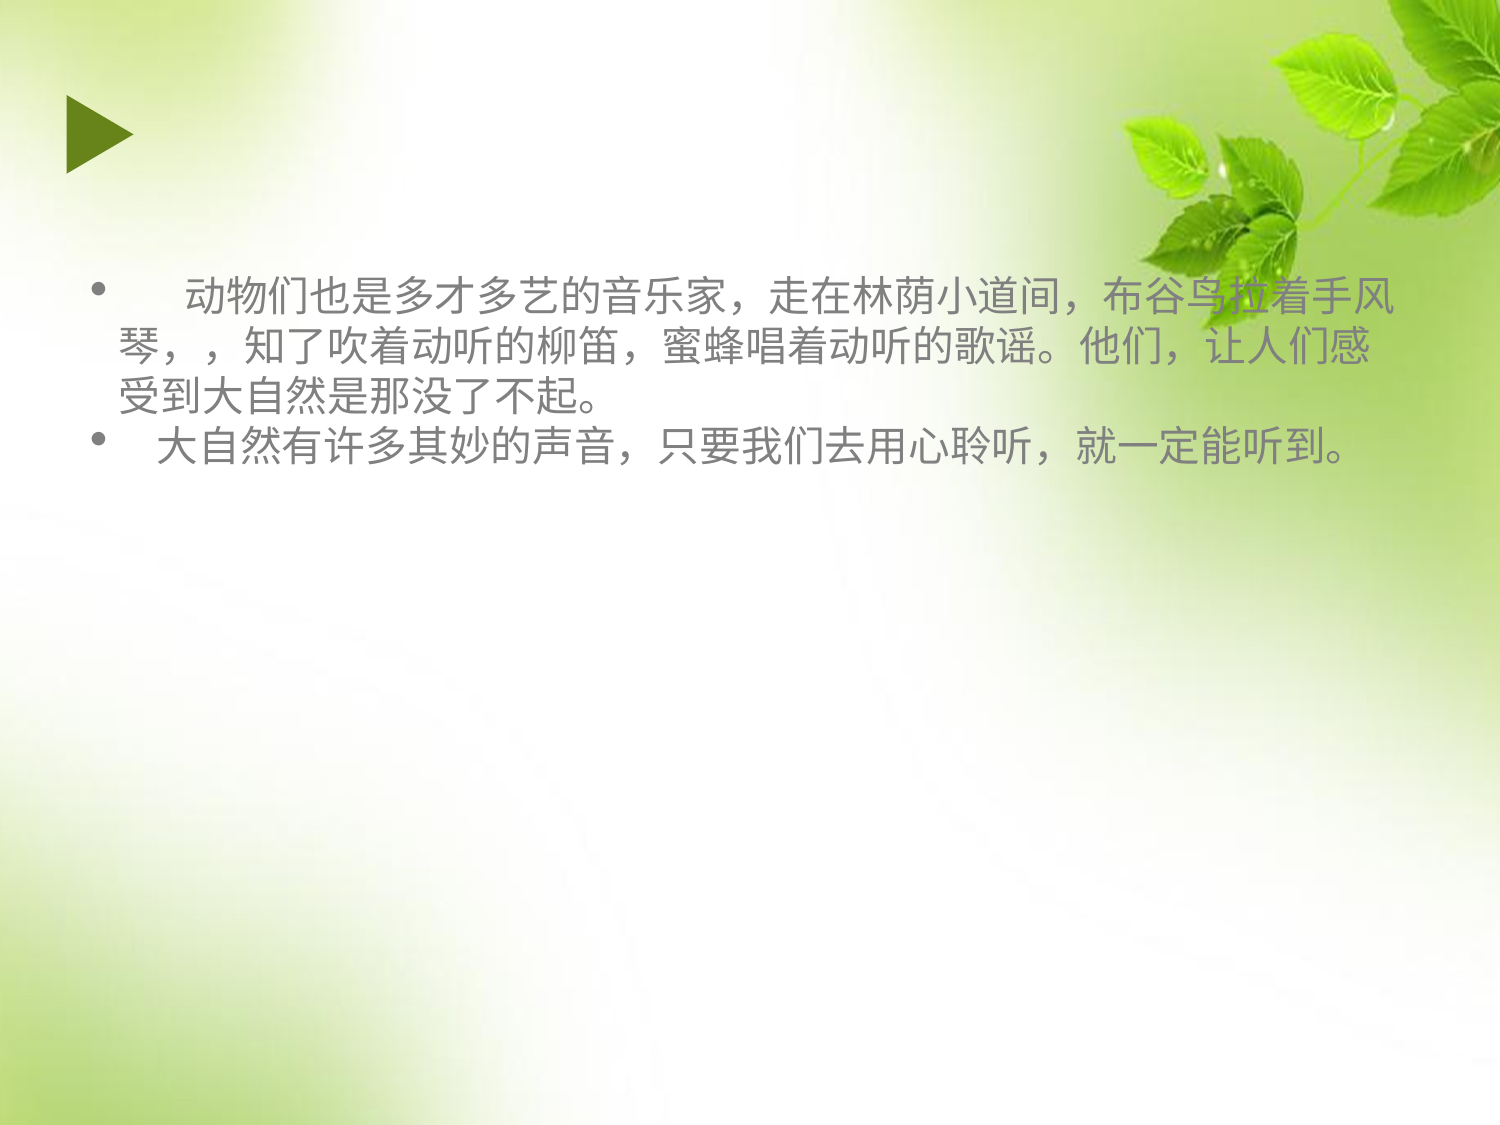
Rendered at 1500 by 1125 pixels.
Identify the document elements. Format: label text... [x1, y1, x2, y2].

picture [0, 0, 1500, 1125]
list 动物们也是多才多艺的音乐家，走在林荫小道间，布谷鸟拉着手风琴，，知了吹着动听的柳笛，蜜蜂唱着动听的歌谣。他们，让人们感受到大自然是那没了不起。 大自然有许多其妙的声音，只要我们去用心聆听，就一定能听到。 [74, 262, 1426, 1006]
